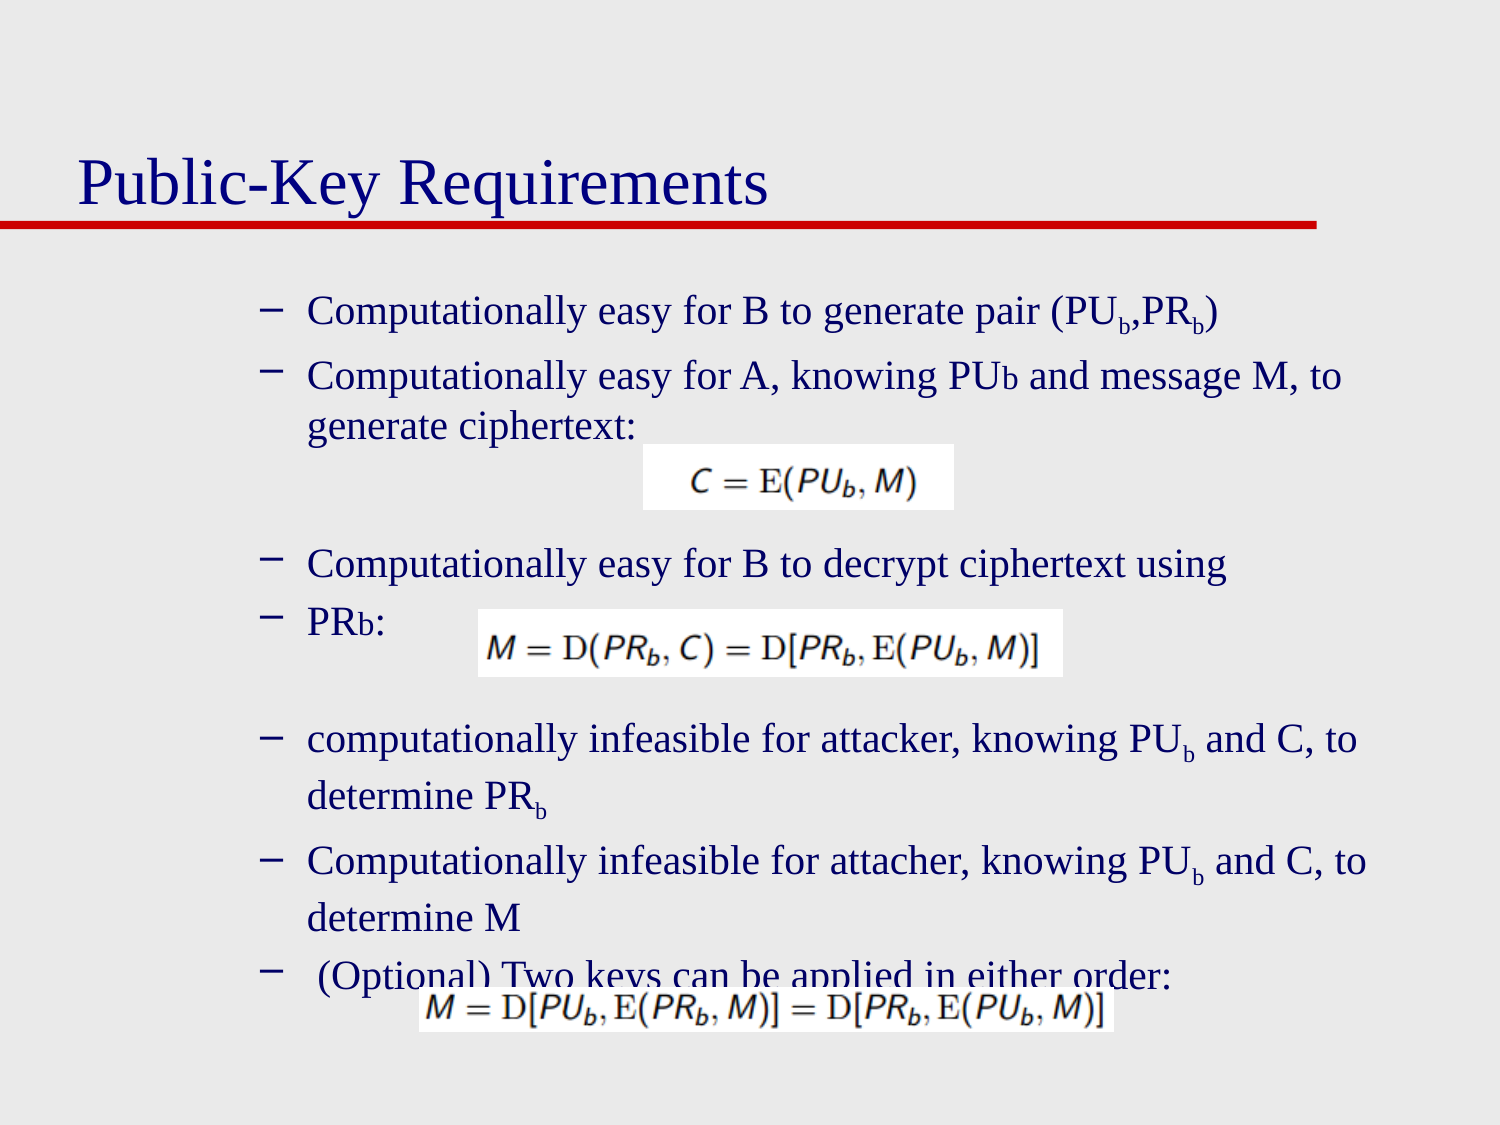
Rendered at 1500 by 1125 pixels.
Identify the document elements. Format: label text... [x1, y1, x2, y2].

list Computationally easy for B to generate pair (PUb,PRb) Computationally easy for A, knowing PUb and message M, to generate ciphertext: Computationally easy for B to decrypt ciphertext using PRb: computationally infeasible for attacker, knowing PUb and C, to determine PRb Computationally infeasible for attacher, knowing PUb and C, to determine M (Optional) Two keys can be applied in either order: [169, 274, 1438, 951]
picture [418, 987, 1114, 1032]
picture [478, 609, 1063, 677]
picture [643, 444, 954, 511]
title Public-Key Requirements [62, 43, 1338, 226]
